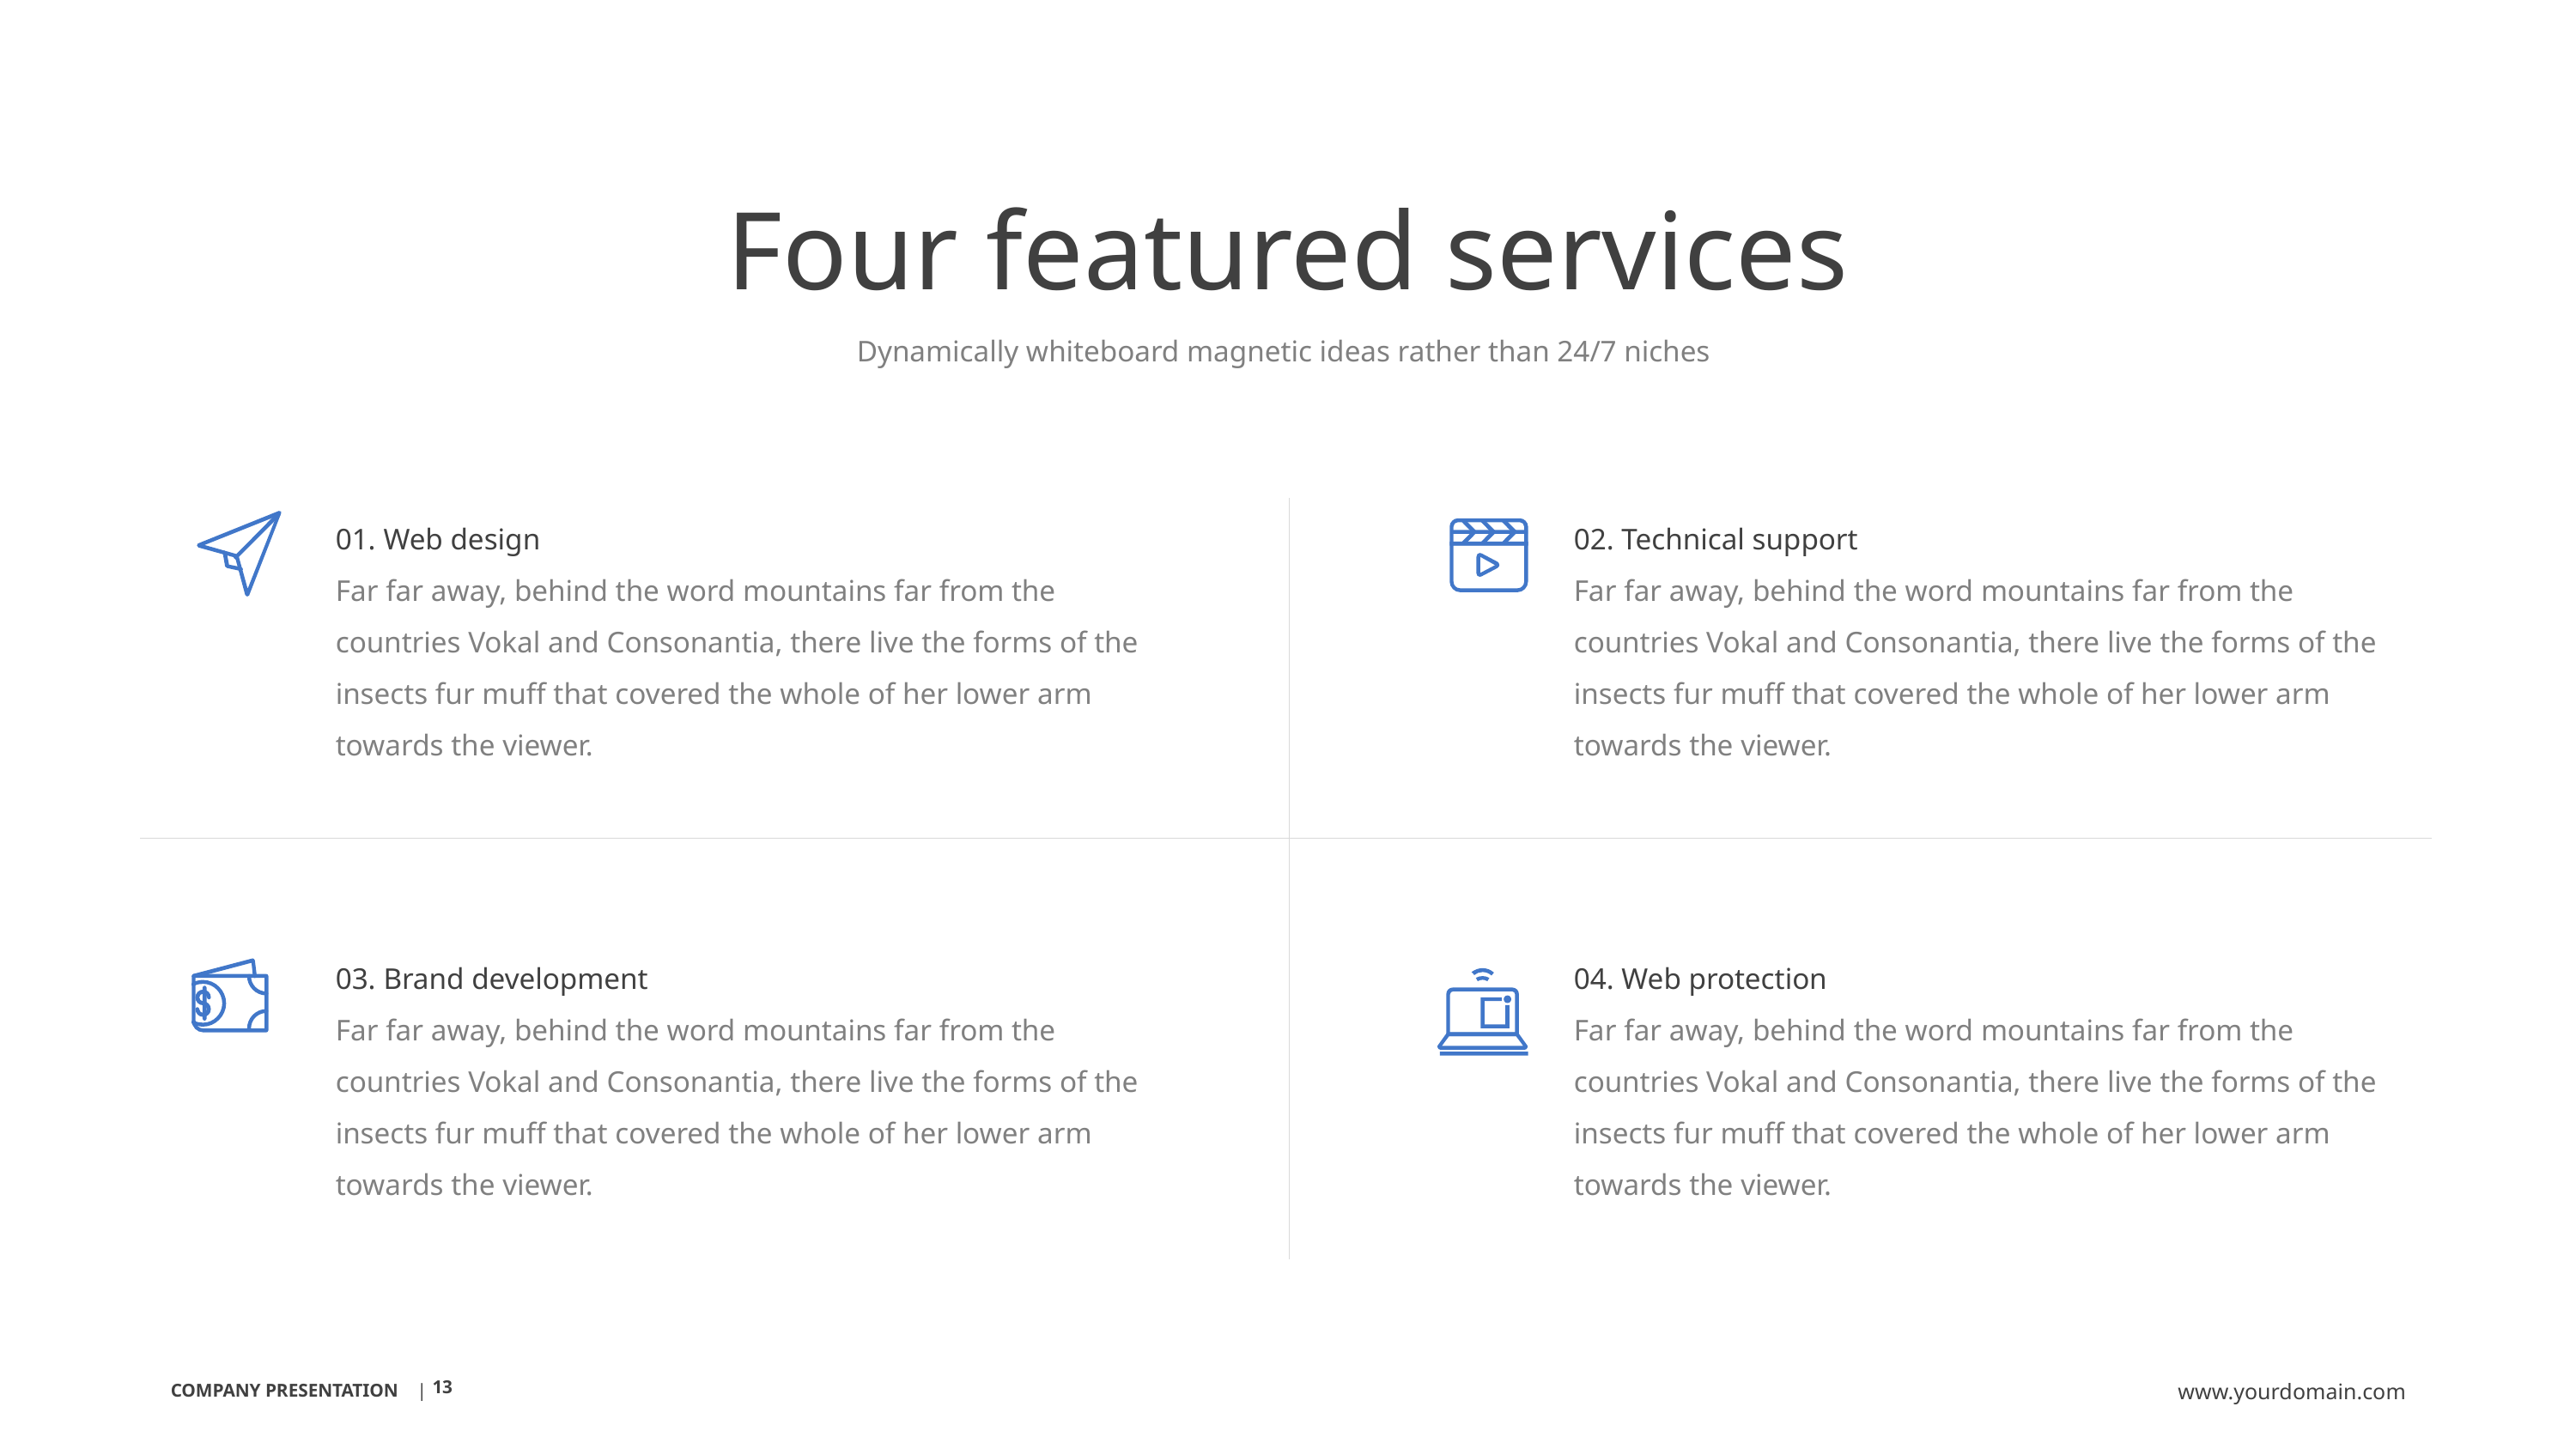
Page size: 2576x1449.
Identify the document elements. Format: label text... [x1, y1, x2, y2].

text_box 04. Web protection Far far away, behind the word mountains far from the countries Vokal and Consonantia, there live the forms of the insects fur muff that covered the whole of her lower arm towards the viewer. [1561, 937, 2425, 1259]
text_box Four featured services [332, 172, 2244, 318]
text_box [1437, 967, 1528, 1056]
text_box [1449, 518, 1528, 592]
text_box Dynamically whiteboard magnetic ideas rather than 24/7 niches [397, 310, 2179, 374]
text_box 01. Web design Far far away, behind the word mountains far from the countries Vokal and Consonantia, there live the forms of the insects fur muff that covered the whole of her lower arm towards the viewer. [323, 498, 1187, 768]
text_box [197, 510, 282, 597]
text_box 02. Technical support Far far away, behind the word mountains far from the countries Vokal and Consonantia, there live the forms of the insects fur muff that covered the whole of her lower arm towards the viewer. [1561, 498, 2425, 820]
text_box 03. Brand development Far far away, behind the word mountains far from the countries Vokal and Consonantia, there live the forms of the insects fur muff that covered the whole of her lower arm towards the viewer. [323, 937, 1187, 1259]
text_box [191, 958, 269, 1033]
